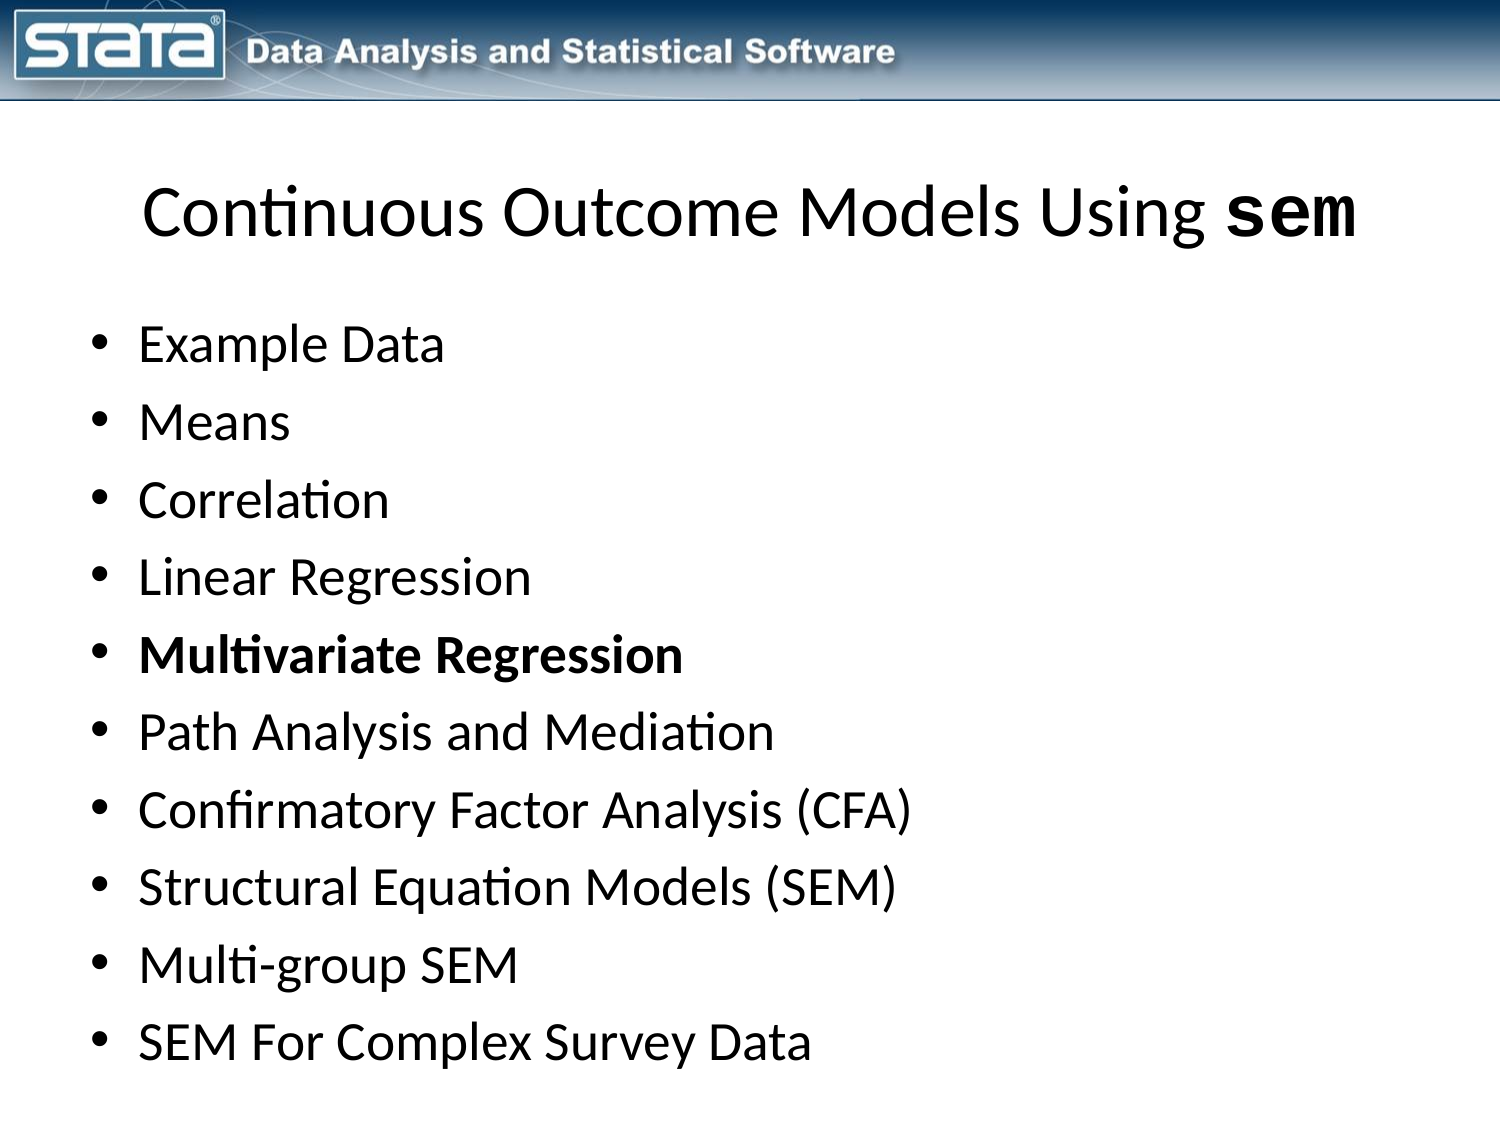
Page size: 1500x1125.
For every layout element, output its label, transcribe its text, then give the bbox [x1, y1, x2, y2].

picture [0, 0, 1500, 101]
list Example Data Means Correlation Linear Regression Multivariate Regression Path Analysis and Mediation Confirmatory Factor Analysis (CFA) Structural Equation Models (SEM) Multi-group SEM SEM For Complex Survey Data [75, 299, 1425, 1088]
title Continuous Outcome Models Using sem [0, 125, 1500, 288]
